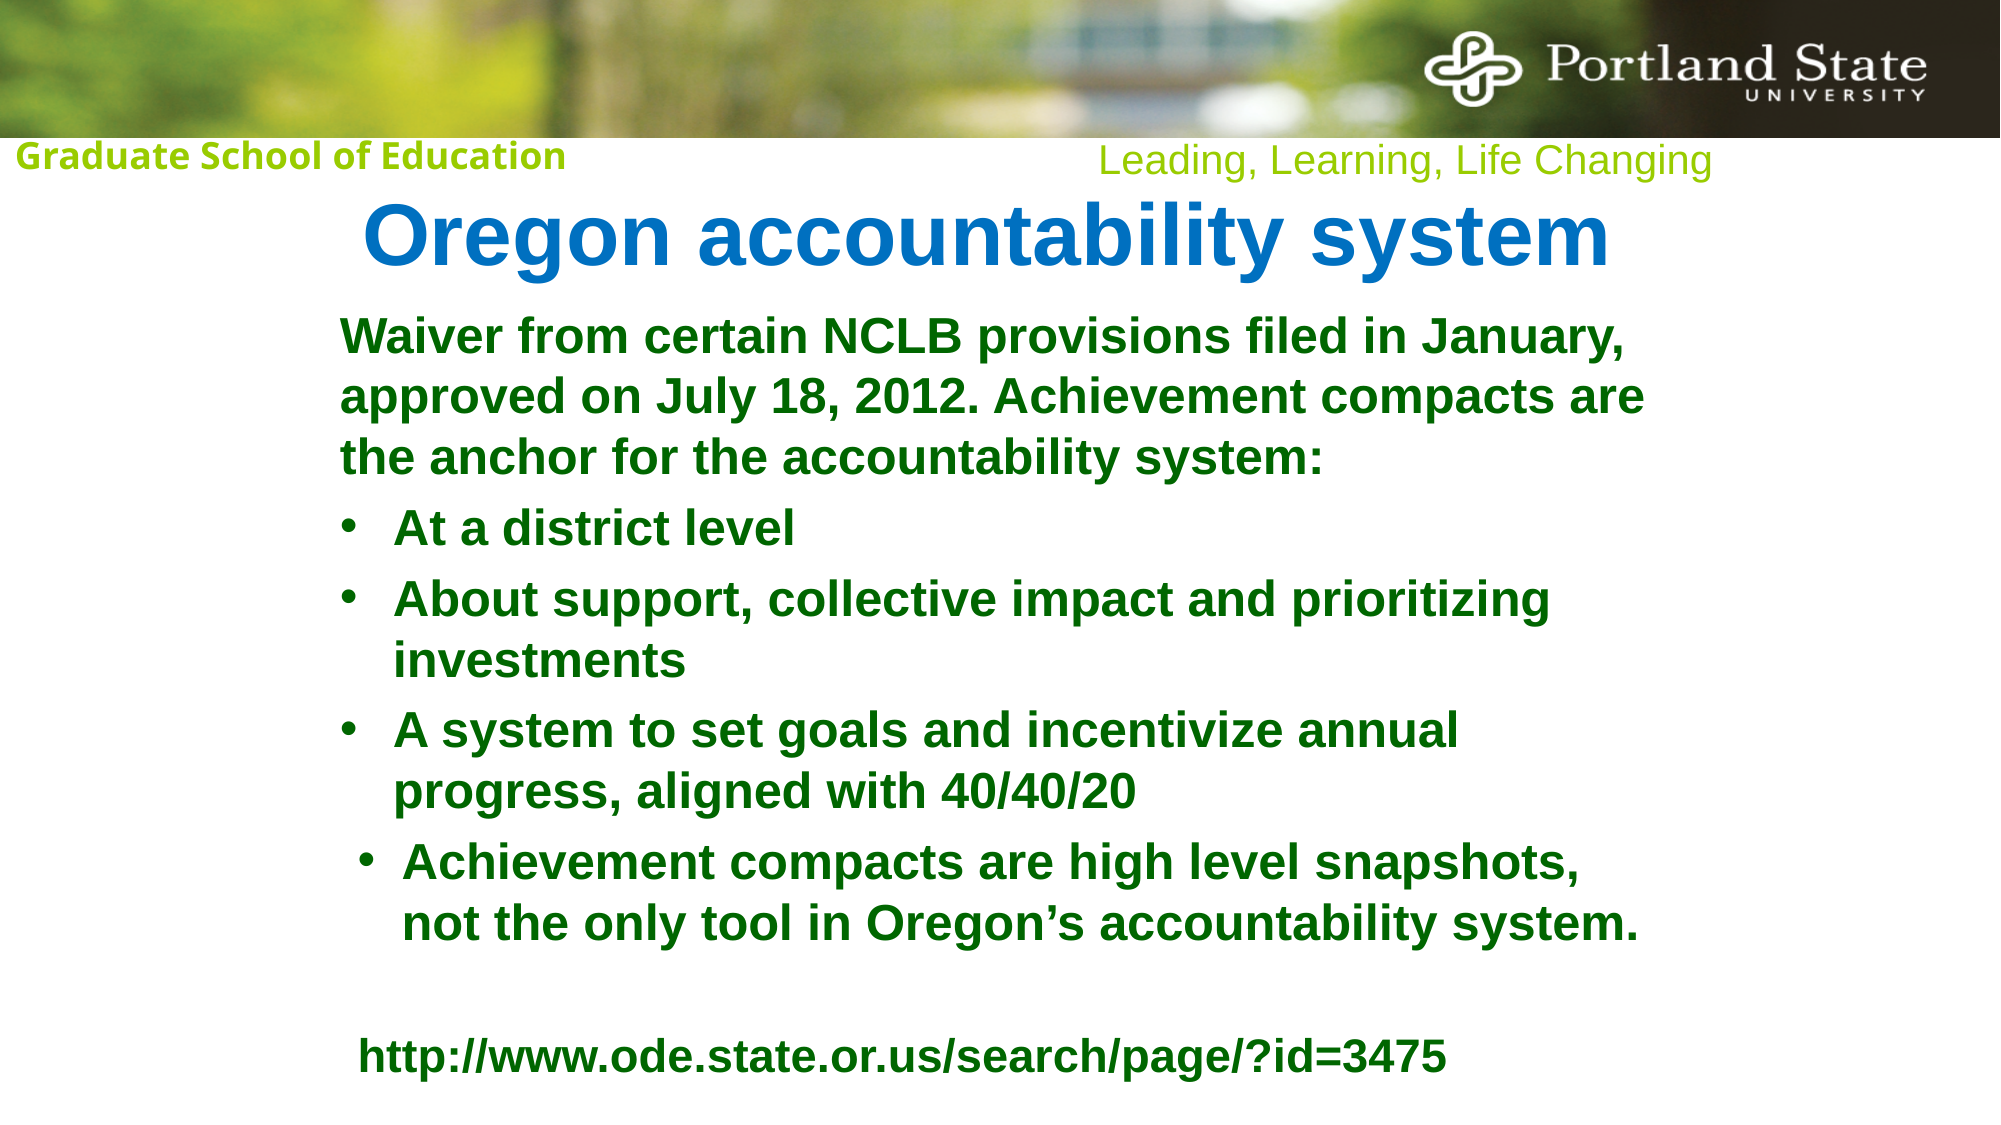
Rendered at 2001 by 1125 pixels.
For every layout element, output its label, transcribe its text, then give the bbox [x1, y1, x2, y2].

title Oregon accountability system [299, 181, 1676, 294]
list Waiver from certain NCLB provisions filed in January, approved on July 18, 2012. Achievement compacts are the anchor for the accountability system: At a district level About support, collective impact and prioritizing investments A system to set goals and incentivize annual progress, aligned with 40/40/20 Achievement compacts are high level snapshots, not the only tool in Oregon’s accountability system. http://www.ode.state.or.us/search/page/?id=3475 [324, 294, 1676, 1113]
